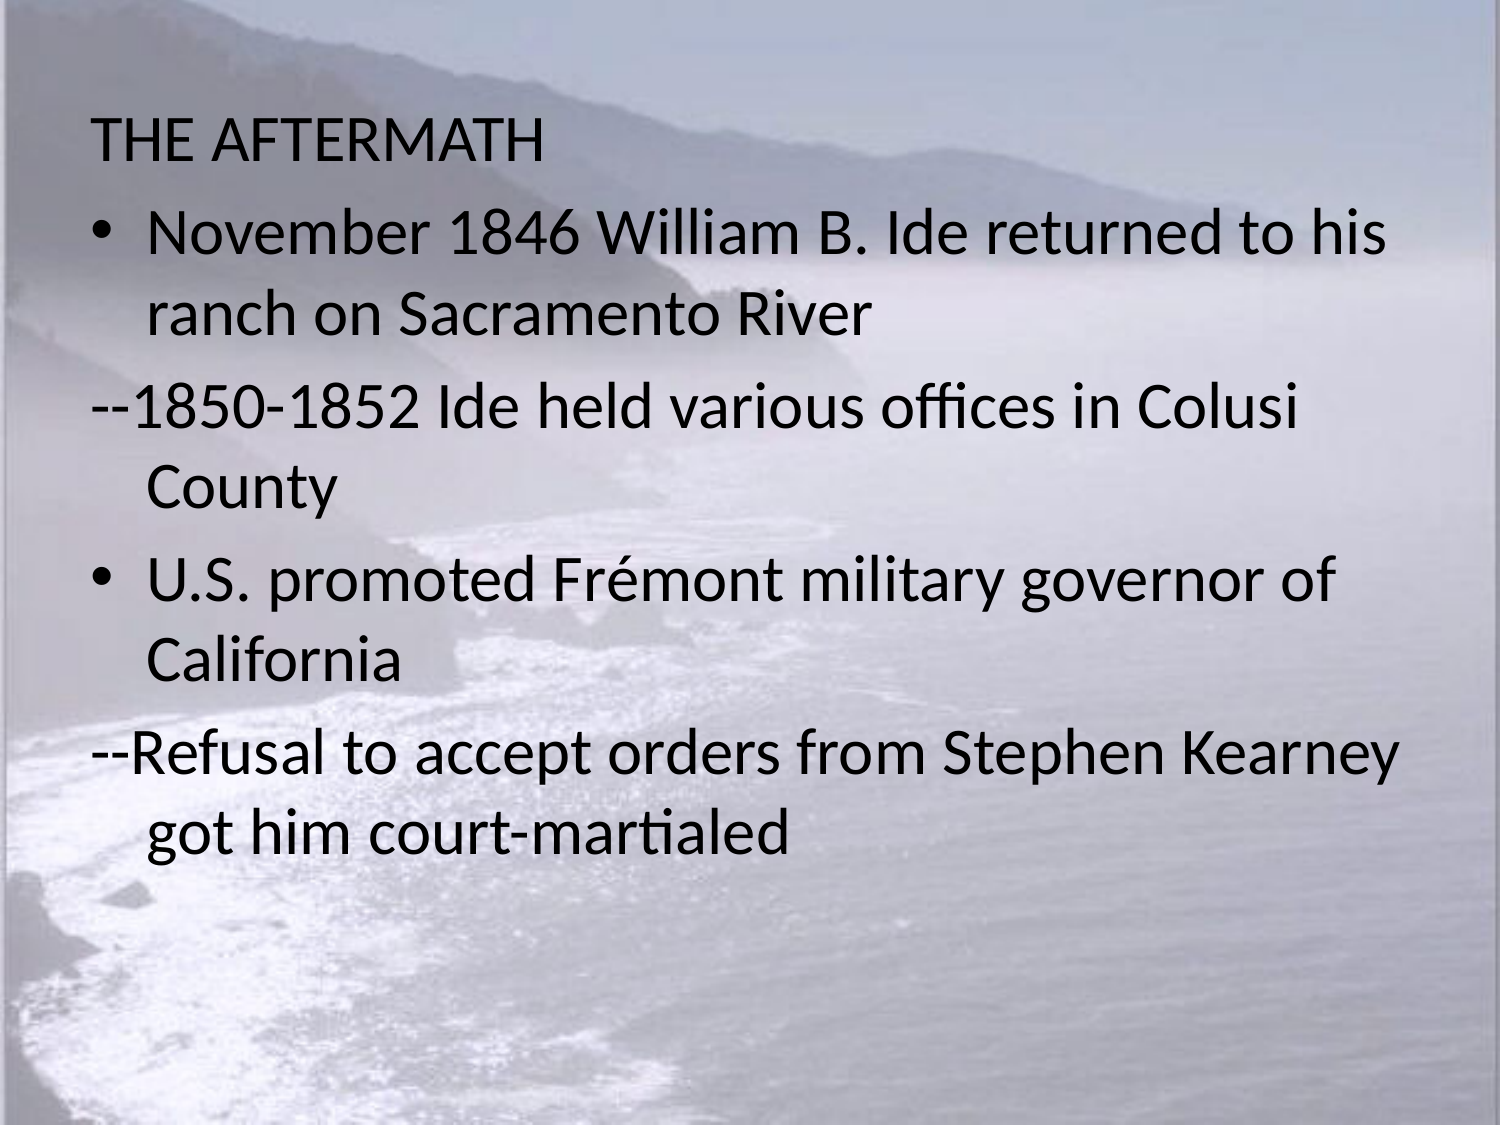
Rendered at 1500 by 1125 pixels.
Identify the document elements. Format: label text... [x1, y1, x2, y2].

picture [0, 0, 1500, 1125]
list THE AFTERMATH November 1846 William B. Ide returned to his ranch on Sacramento River --1850-1852 Ide held various offices in Colusi County U.S. promoted Frémont military governor of California --Refusal to accept orders from Stephen Kearney got him court-martialed [75, 87, 1425, 1005]
